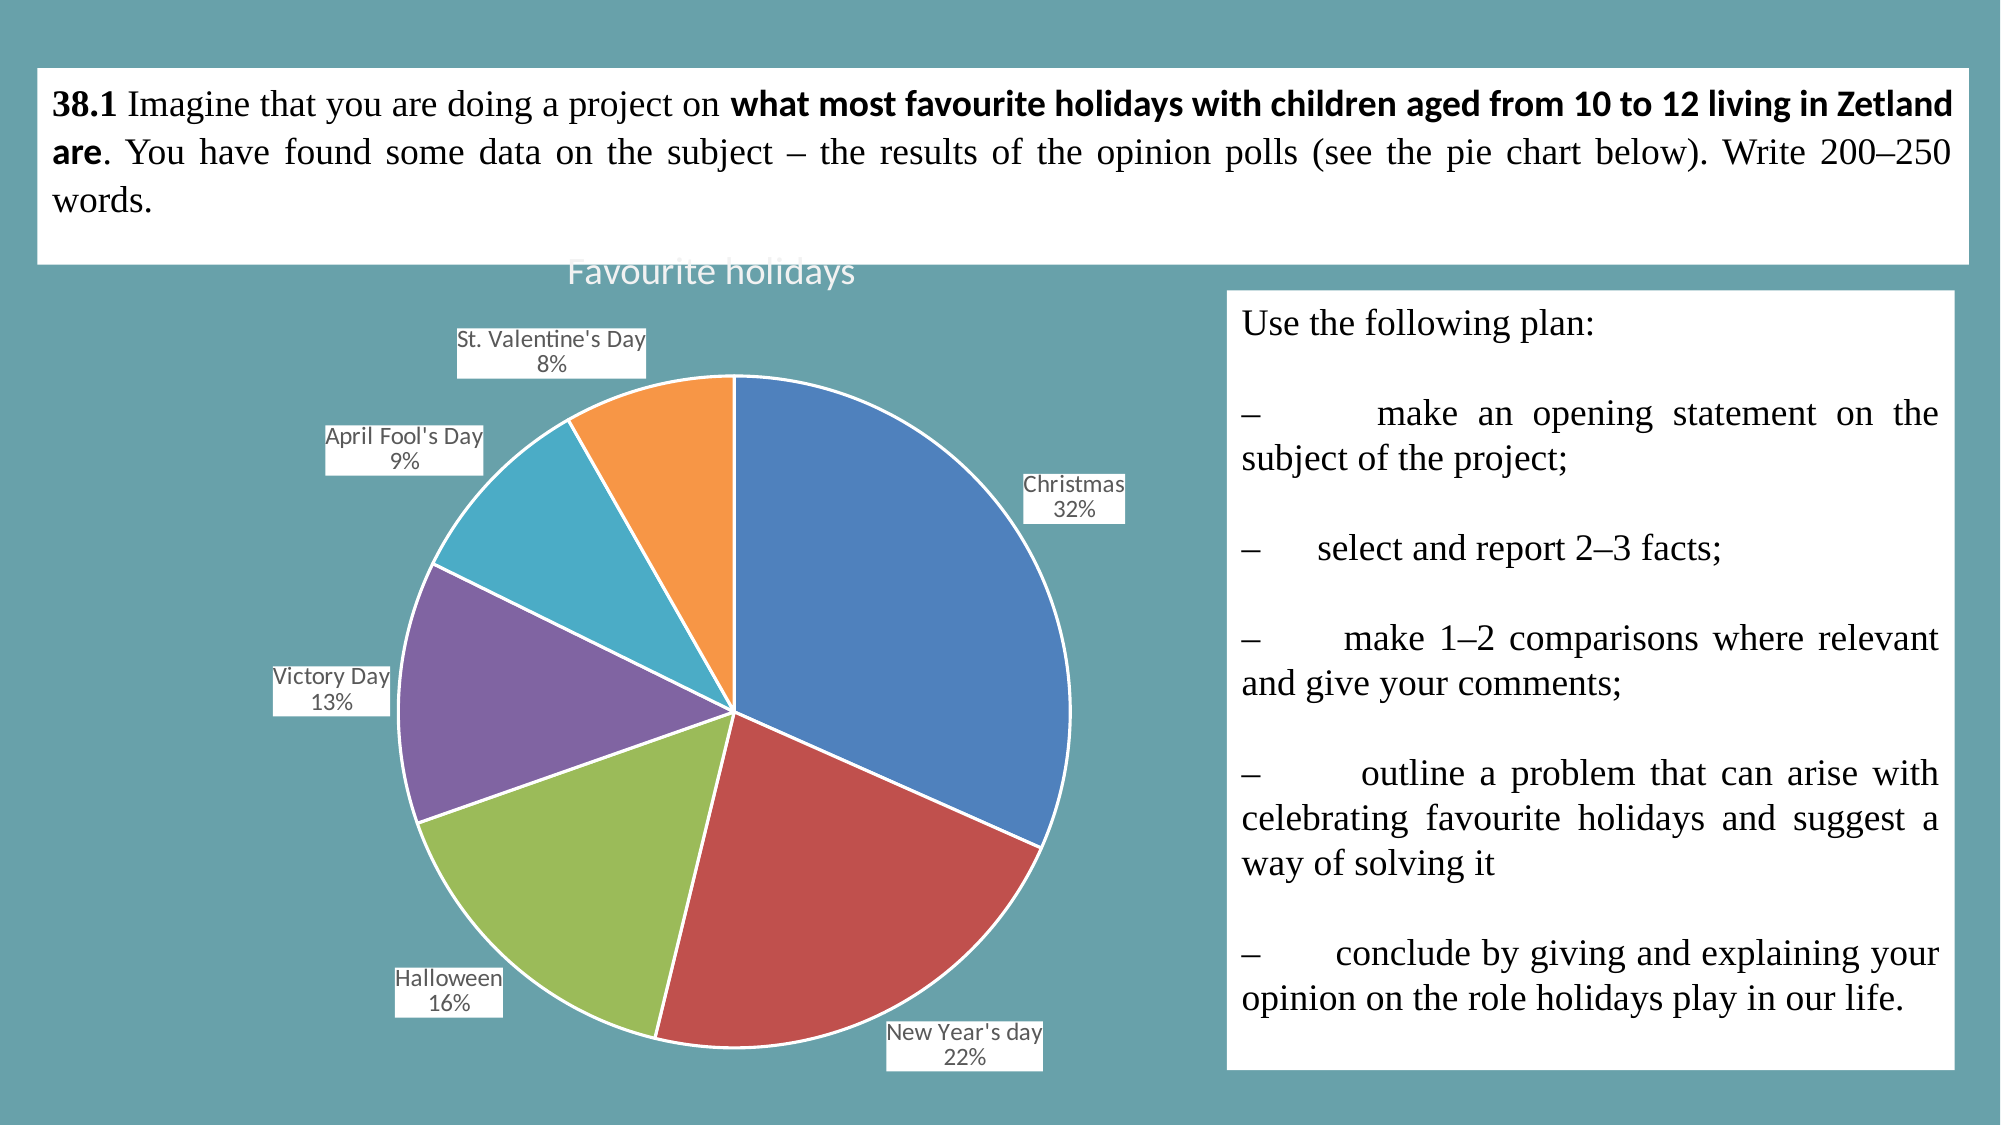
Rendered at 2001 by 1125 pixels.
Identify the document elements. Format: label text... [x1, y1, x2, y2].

text_box Use the following plan: – make an opening statement on the subject of the project; – select and report 2–3 facts; – make 1–2 comparisons where relevant and give your comments; – outline a problem that can arise with celebrating favourite holidays and suggest a way of solving it – conclude by giving and explaining your opinion on the role holidays play in our life. [1382, 290, 1955, 1071]
text_box 38.1 Imagine that you are doing a project on what most favourite holidays with children aged from 10 to 12 living in Zetland are. You have found some data on the subject – the results of the opinion polls (see the pie chart below). Write 200–250 words. [37, 68, 1969, 265]
chart [44, 216, 1379, 1107]
picture [0, 0, 2001, 1125]
